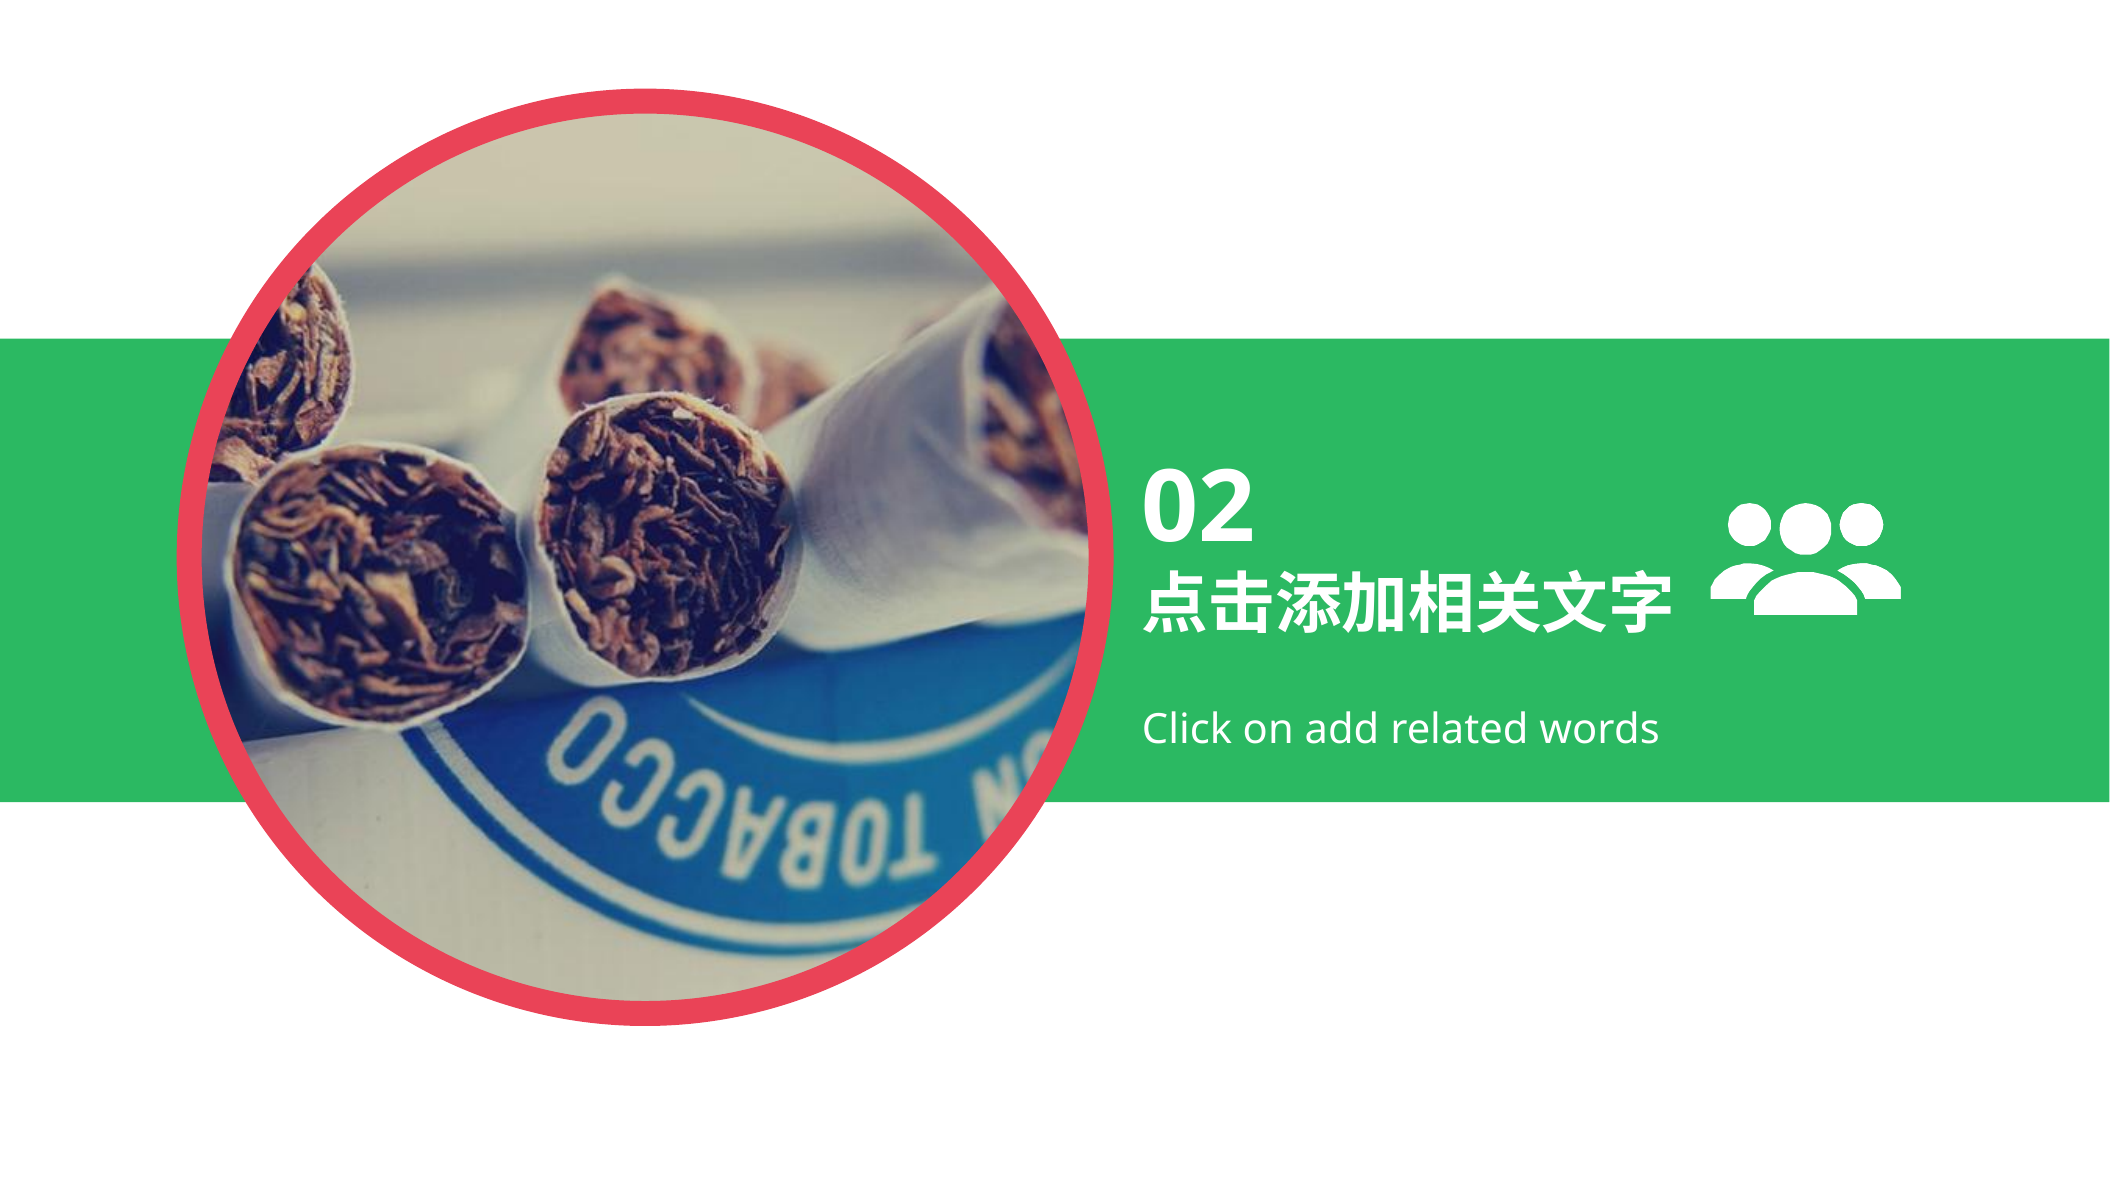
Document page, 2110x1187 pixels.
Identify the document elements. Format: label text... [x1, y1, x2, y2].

text_box 点击添加相关文字 [1126, 553, 1728, 649]
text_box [1710, 503, 1901, 615]
text_box Click on add related words [1127, 694, 1771, 760]
text_box [188, 100, 1103, 1015]
text_box 02 [1127, 434, 1315, 553]
text_box [0, 338, 259, 803]
text_box [1032, 338, 2110, 803]
